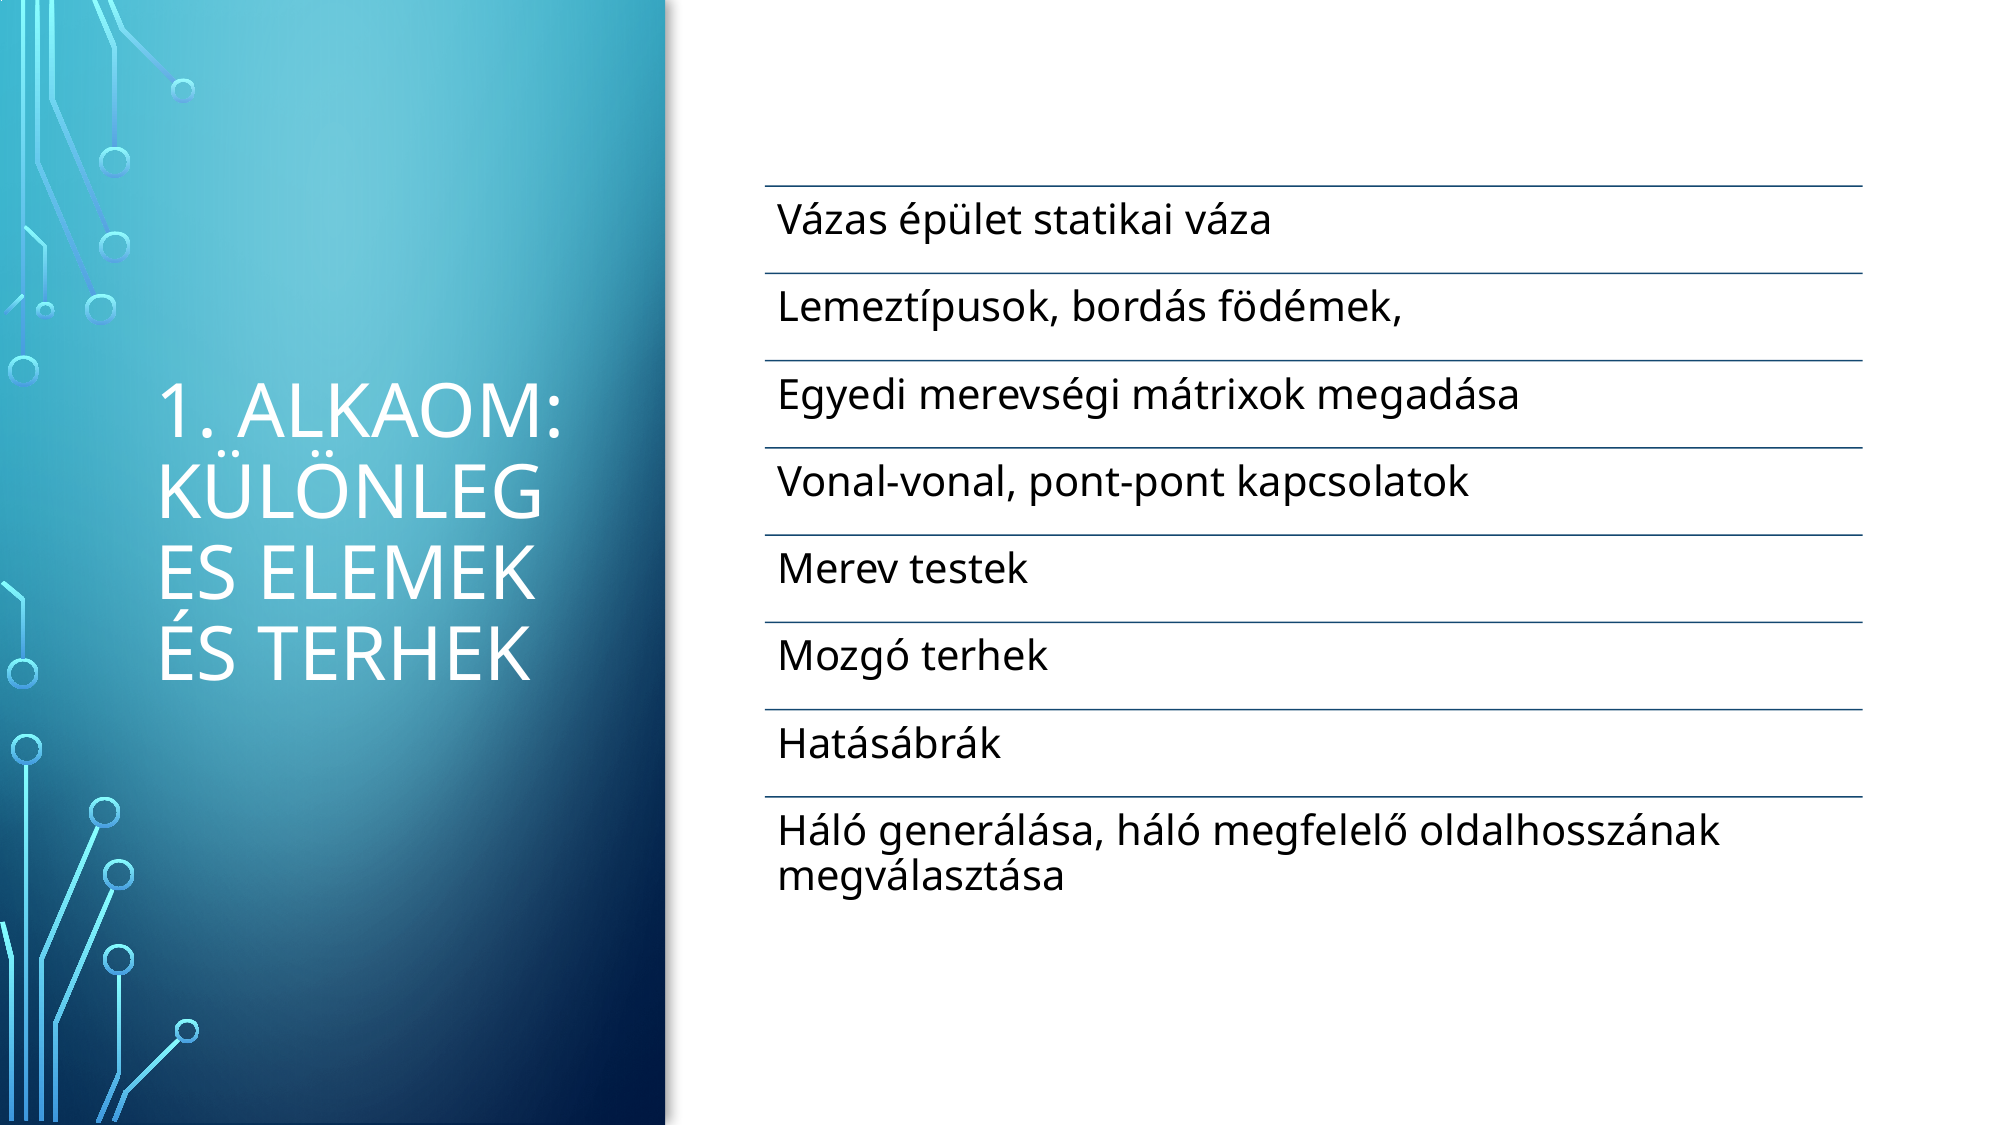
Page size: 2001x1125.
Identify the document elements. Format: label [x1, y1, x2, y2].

text_box [678, 0, 2000, 1125]
picture [0, 0, 667, 1125]
list [764, 185, 1863, 885]
